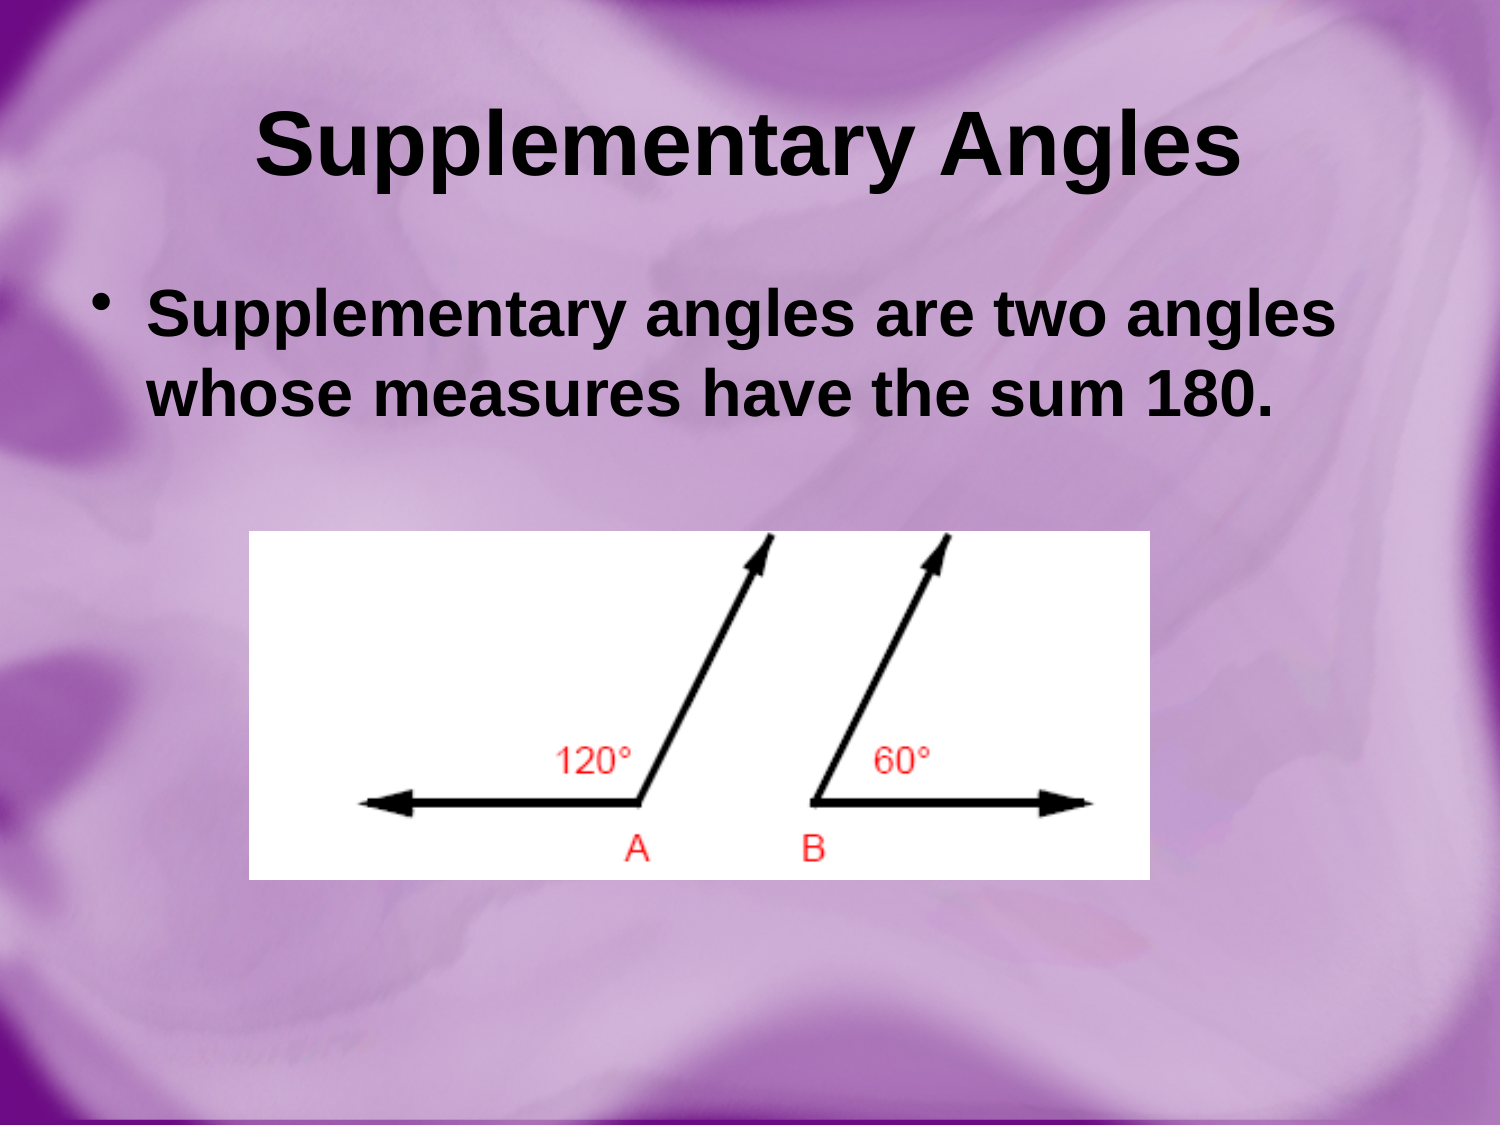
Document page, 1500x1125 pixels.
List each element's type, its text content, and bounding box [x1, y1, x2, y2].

list Supplementary angles are two angles whose measures have the sum 180. [74, 262, 1426, 1006]
picture [0, 0, 1500, 1125]
title Supplementary Angles [74, 44, 1426, 233]
